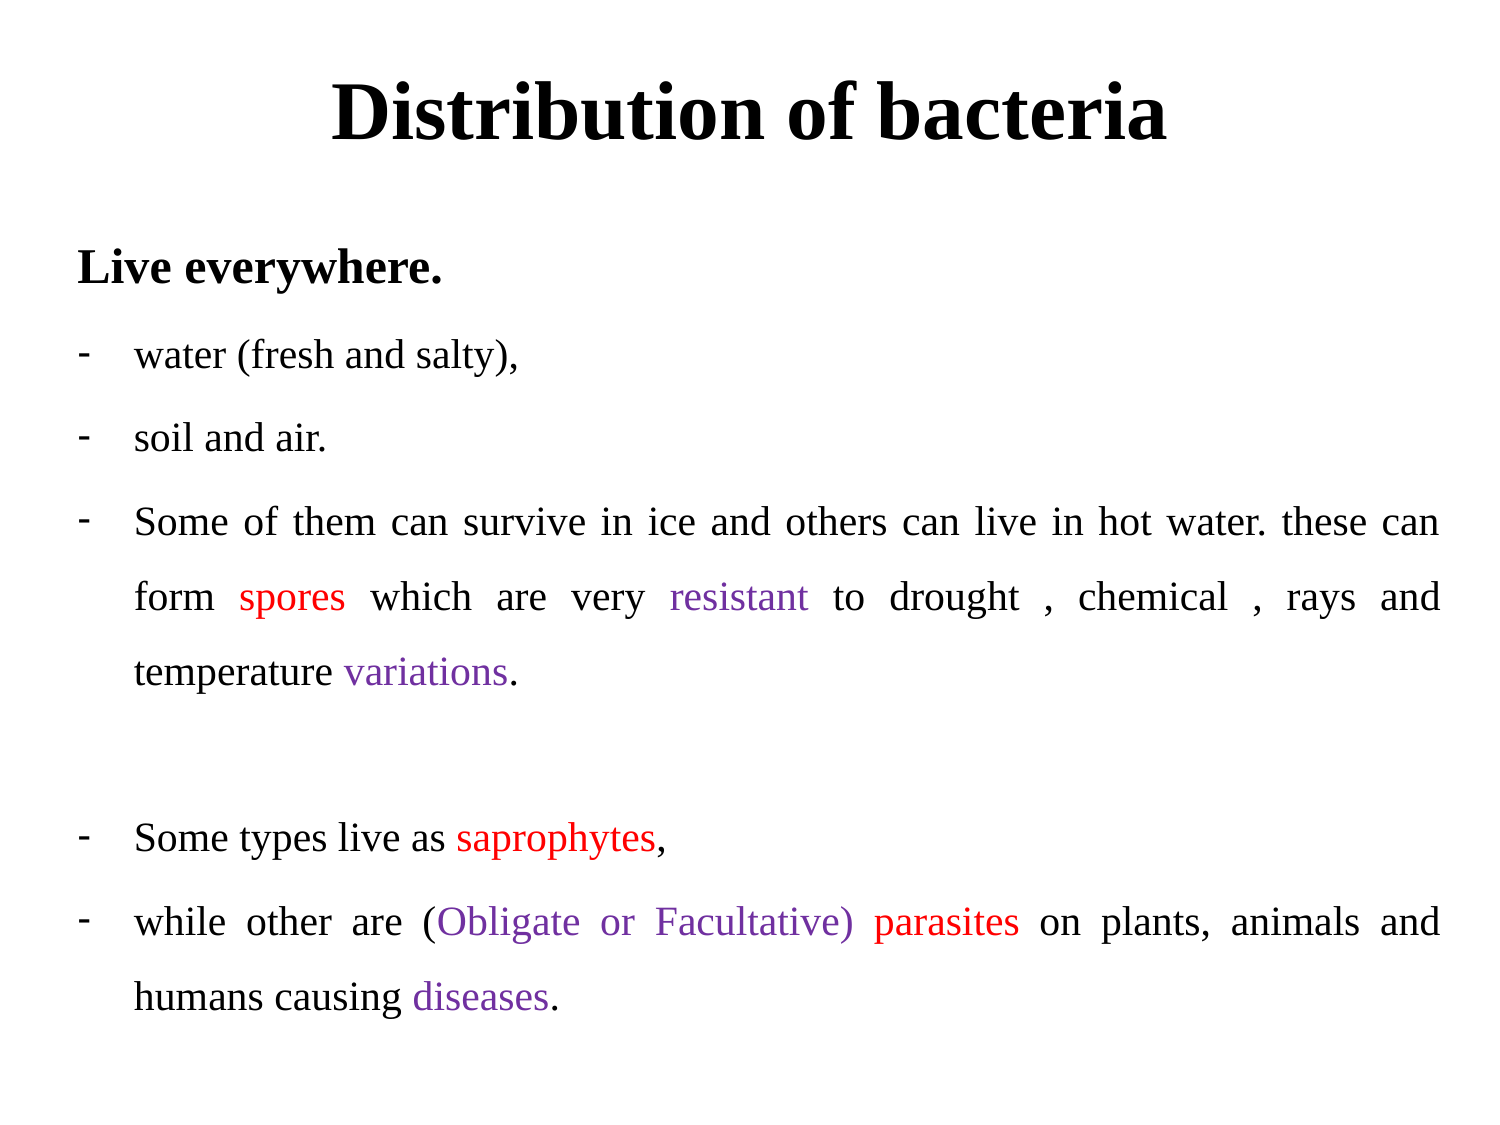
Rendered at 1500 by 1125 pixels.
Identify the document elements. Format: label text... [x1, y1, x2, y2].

text_box Live everywhere. water (fresh and salty), soil and air. Some of them can survive in ice and others can live in hot water. these can form spores which are very resistant to drought , chemical , rays and temperature variations. Some types live as saprophytes, while other are (Obligate or Facultative) parasites on plants, animals and humans causing diseases. [62, 196, 1456, 1040]
text_box Distribution of bacteria [316, 48, 1184, 164]
